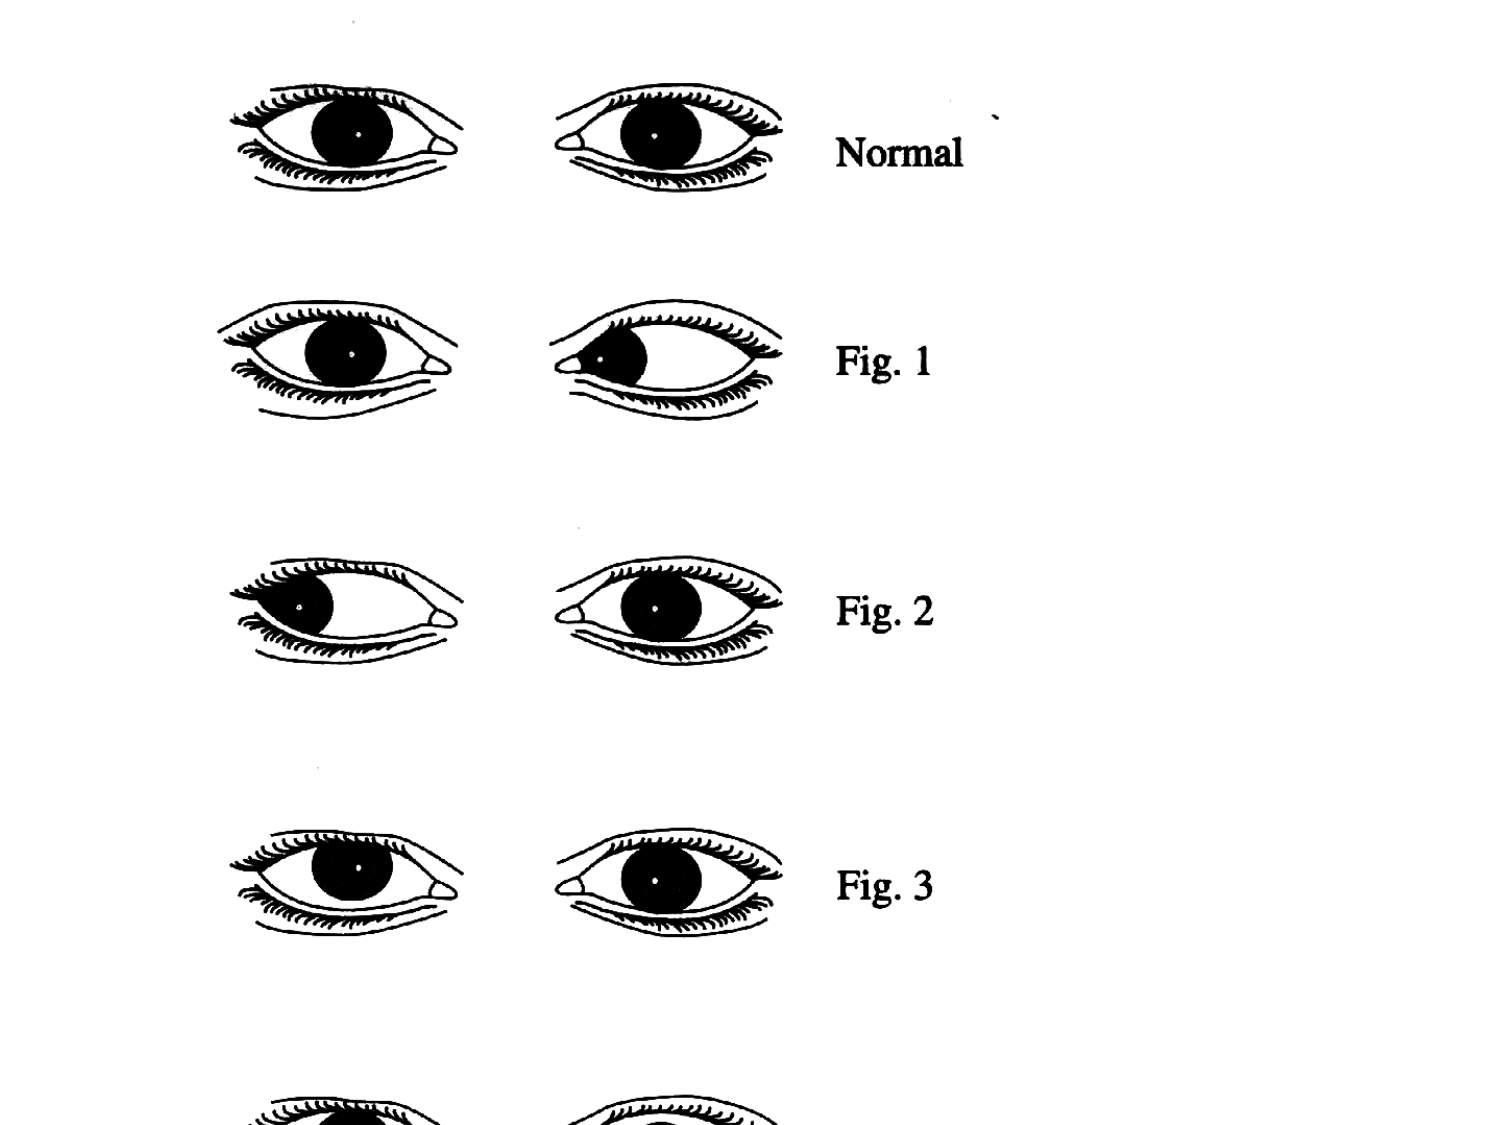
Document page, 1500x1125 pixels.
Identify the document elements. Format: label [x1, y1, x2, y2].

picture [174, 8, 1026, 1125]
